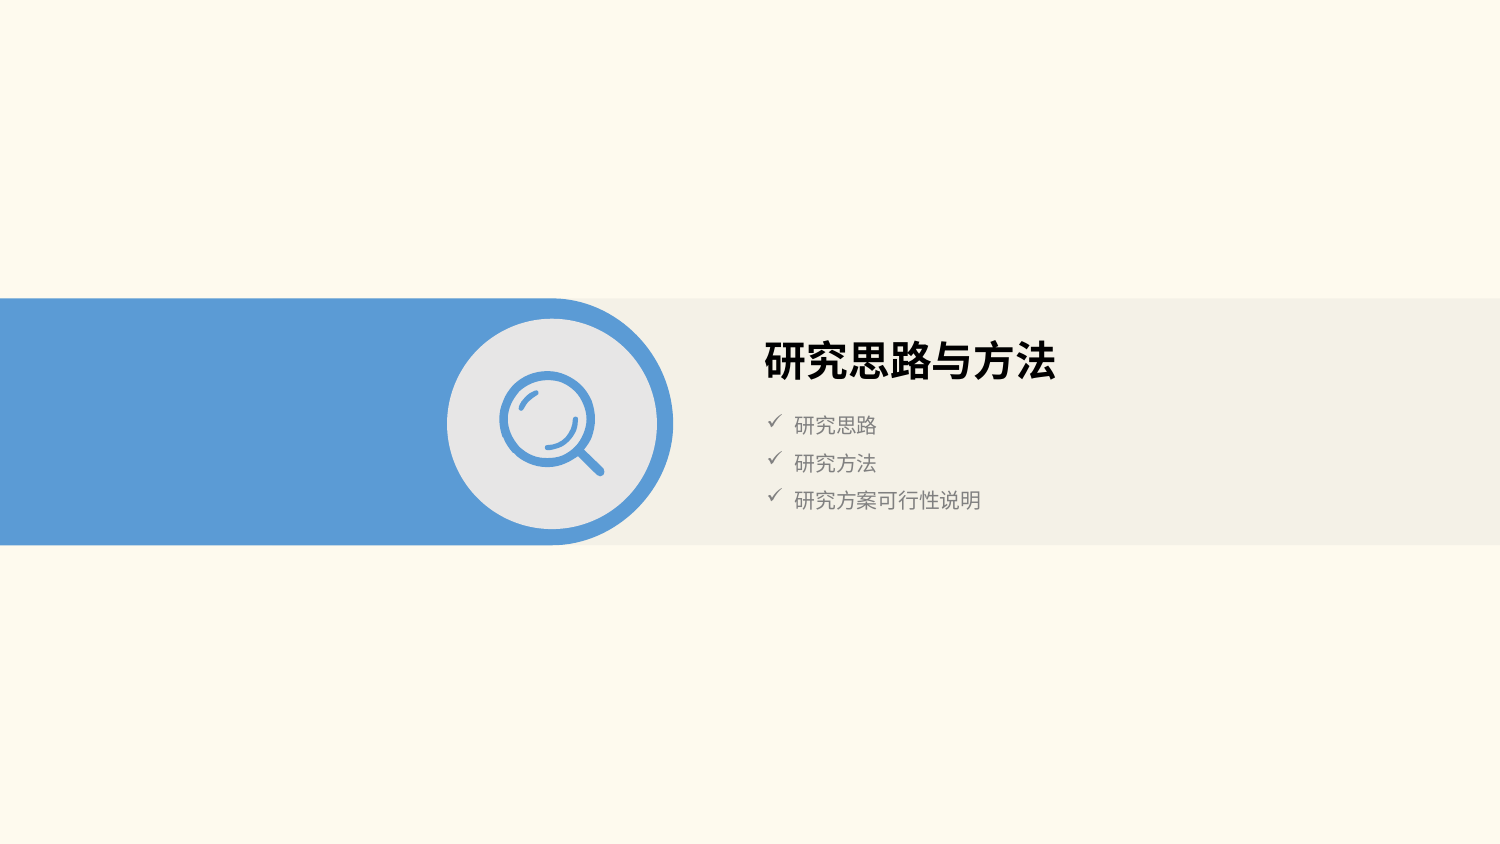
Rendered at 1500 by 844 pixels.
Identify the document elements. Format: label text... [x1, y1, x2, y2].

text_box 研究思路与方法 [750, 327, 1093, 393]
text_box 研究思路 研究方法 研究方案可行性说明 [751, 393, 997, 520]
text_box [0, 298, 616, 546]
text_box [560, 298, 1500, 546]
text_box [657, 362, 674, 483]
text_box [447, 318, 657, 530]
